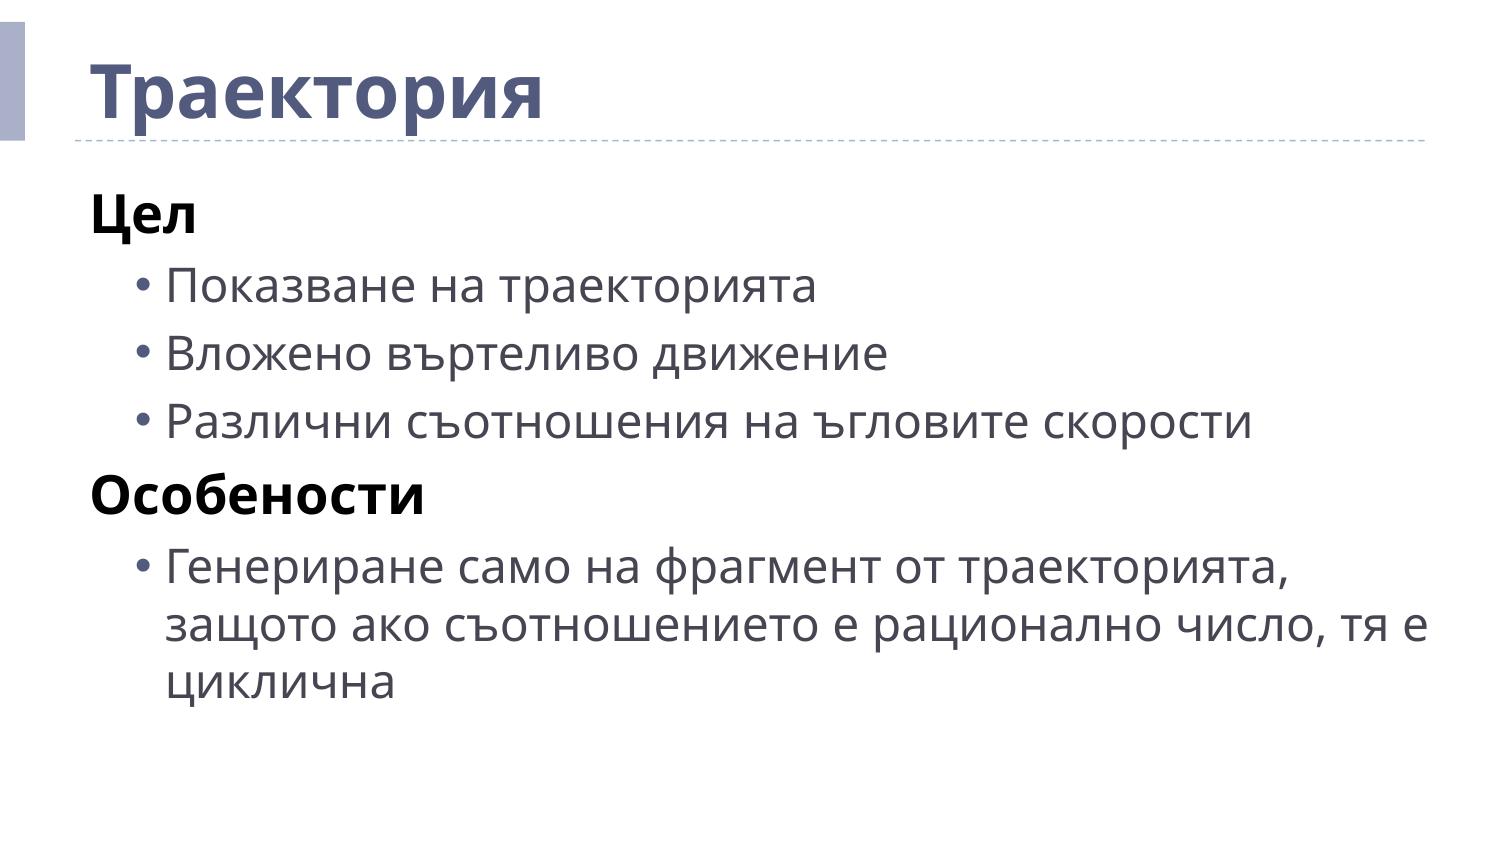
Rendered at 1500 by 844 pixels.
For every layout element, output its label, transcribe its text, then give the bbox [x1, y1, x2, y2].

list Цел Показване на траекторията Вложено въртеливо движение Различни съотношения на ъгловите скорости Особености Генериране само на фрагмент от траекторията, защото ако съотношението е рационално число, тя е циклична [75, 171, 1475, 835]
title Траектория [75, 18, 1475, 141]
